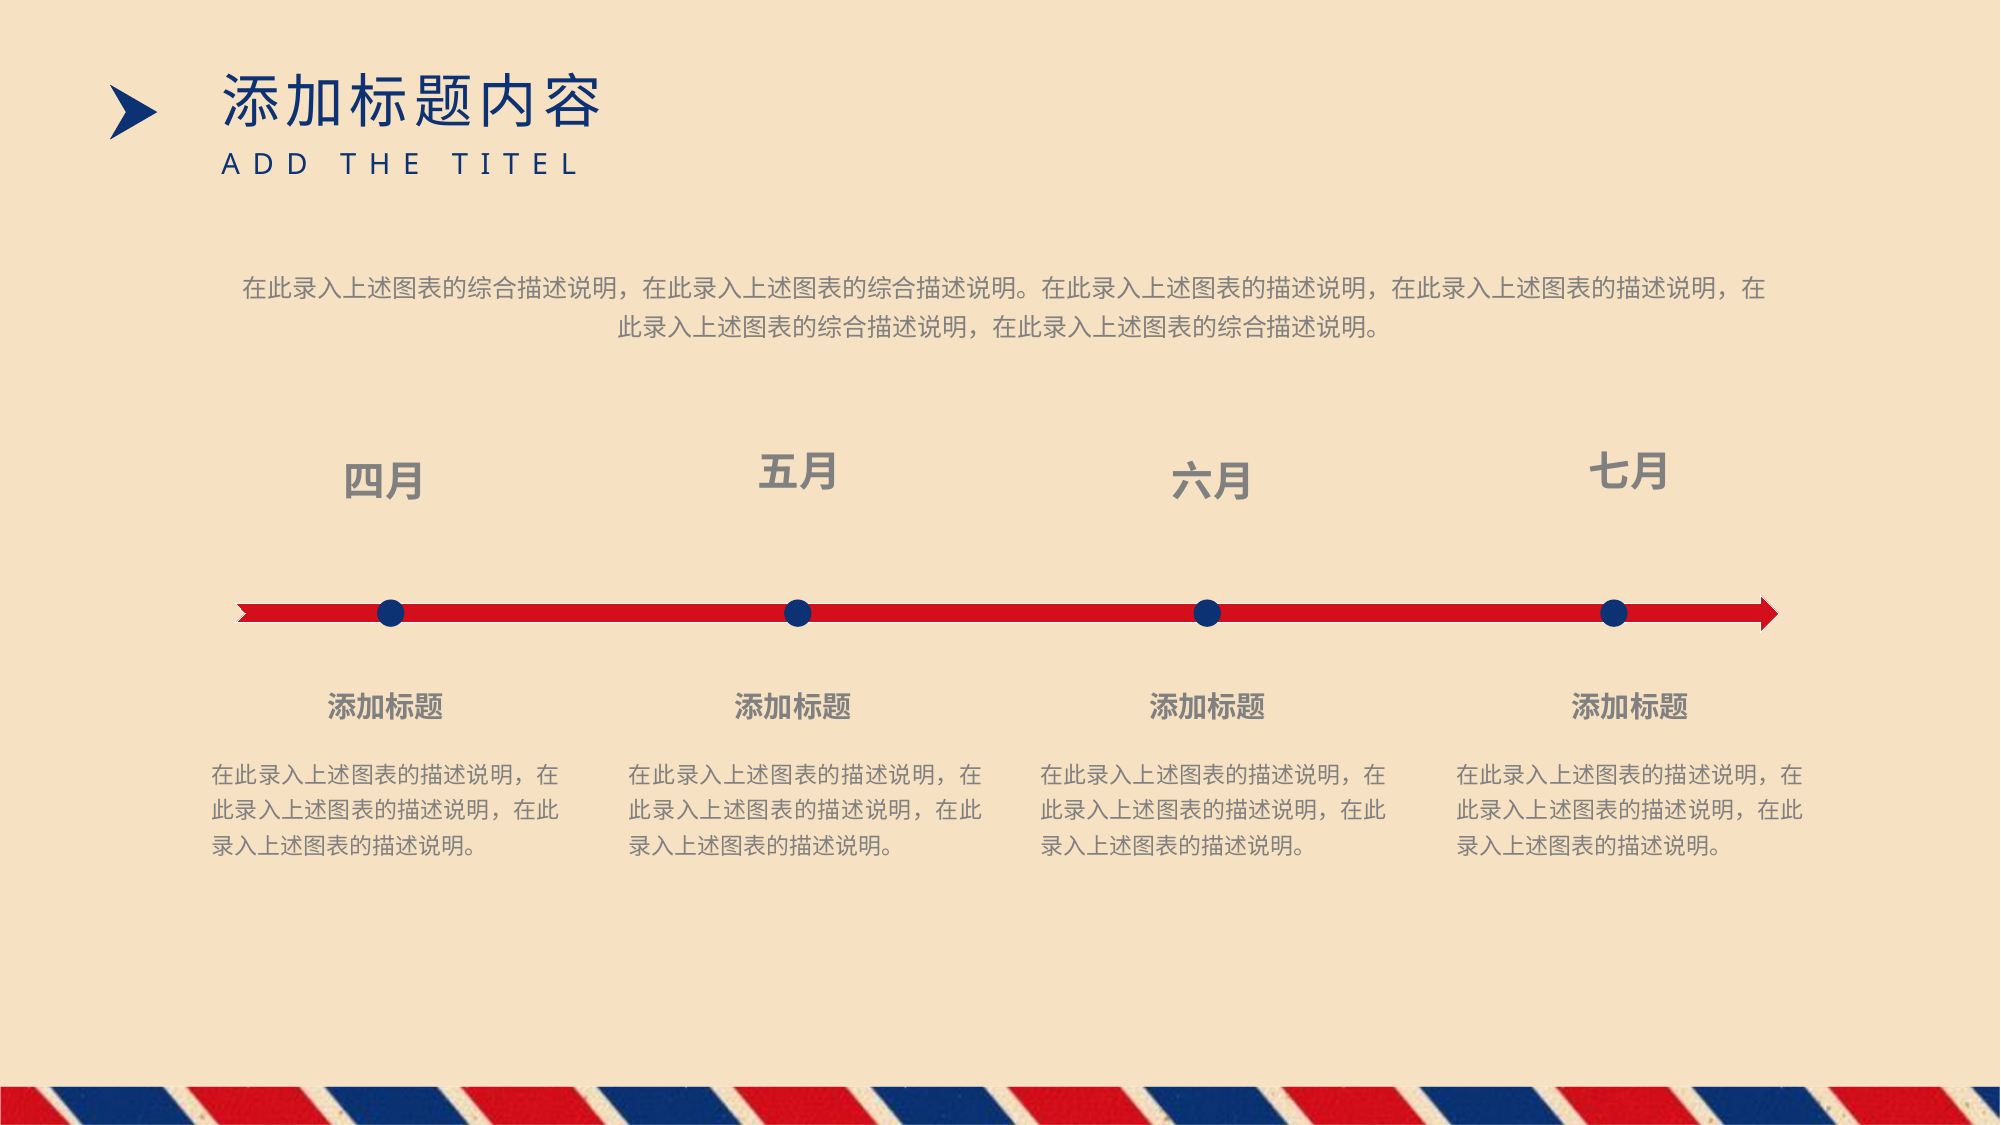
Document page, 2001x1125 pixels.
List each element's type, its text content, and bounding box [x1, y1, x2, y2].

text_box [1548, 437, 1712, 504]
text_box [315, 437, 456, 509]
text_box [720, 437, 879, 504]
text_box 在此录入上述图表的描述说明，在此录入上述图表的描述说明，在此录入上述图表的描述说明。 [1025, 744, 1403, 867]
text_box [235, 603, 380, 623]
text_box [377, 599, 405, 627]
text_box [808, 603, 1197, 623]
text_box [1218, 603, 1603, 623]
text_box 在此录入上述图表的描述说明，在此录入上述图表的描述说明，在此录入上述图表的描述说明。 [613, 744, 998, 867]
text_box [1600, 599, 1628, 627]
text_box [784, 599, 812, 627]
text_box 添加标题 [312, 680, 460, 731]
text_box 在此录入上述图表的描述说明，在此录入上述图表的描述说明，在此录入上述图表的描述说明。 [196, 744, 575, 867]
text_box [401, 603, 787, 623]
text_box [1143, 437, 1284, 509]
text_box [109, 56, 656, 189]
picture [2, 1087, 1998, 1124]
text_box 在此录入上述图表的描述说明，在此录入上述图表的描述说明，在此录入上述图表的描述说明。 [1441, 744, 1819, 867]
text_box [1625, 594, 1779, 633]
text_box [1193, 599, 1221, 627]
text_box 添加标题 [719, 680, 867, 731]
text_box 添加标题 [1556, 680, 1704, 731]
text_box 添加标题 [1134, 680, 1282, 731]
text_box 在此录入上述图表的综合描述说明，在此录入上述图表的综合描述说明。在此录入上述图表的描述说明，在此录入上述图表的描述说明，在此录入上述图表的综合描述说明，在此录入上述图表的综合描述说明。 [219, 256, 1791, 349]
